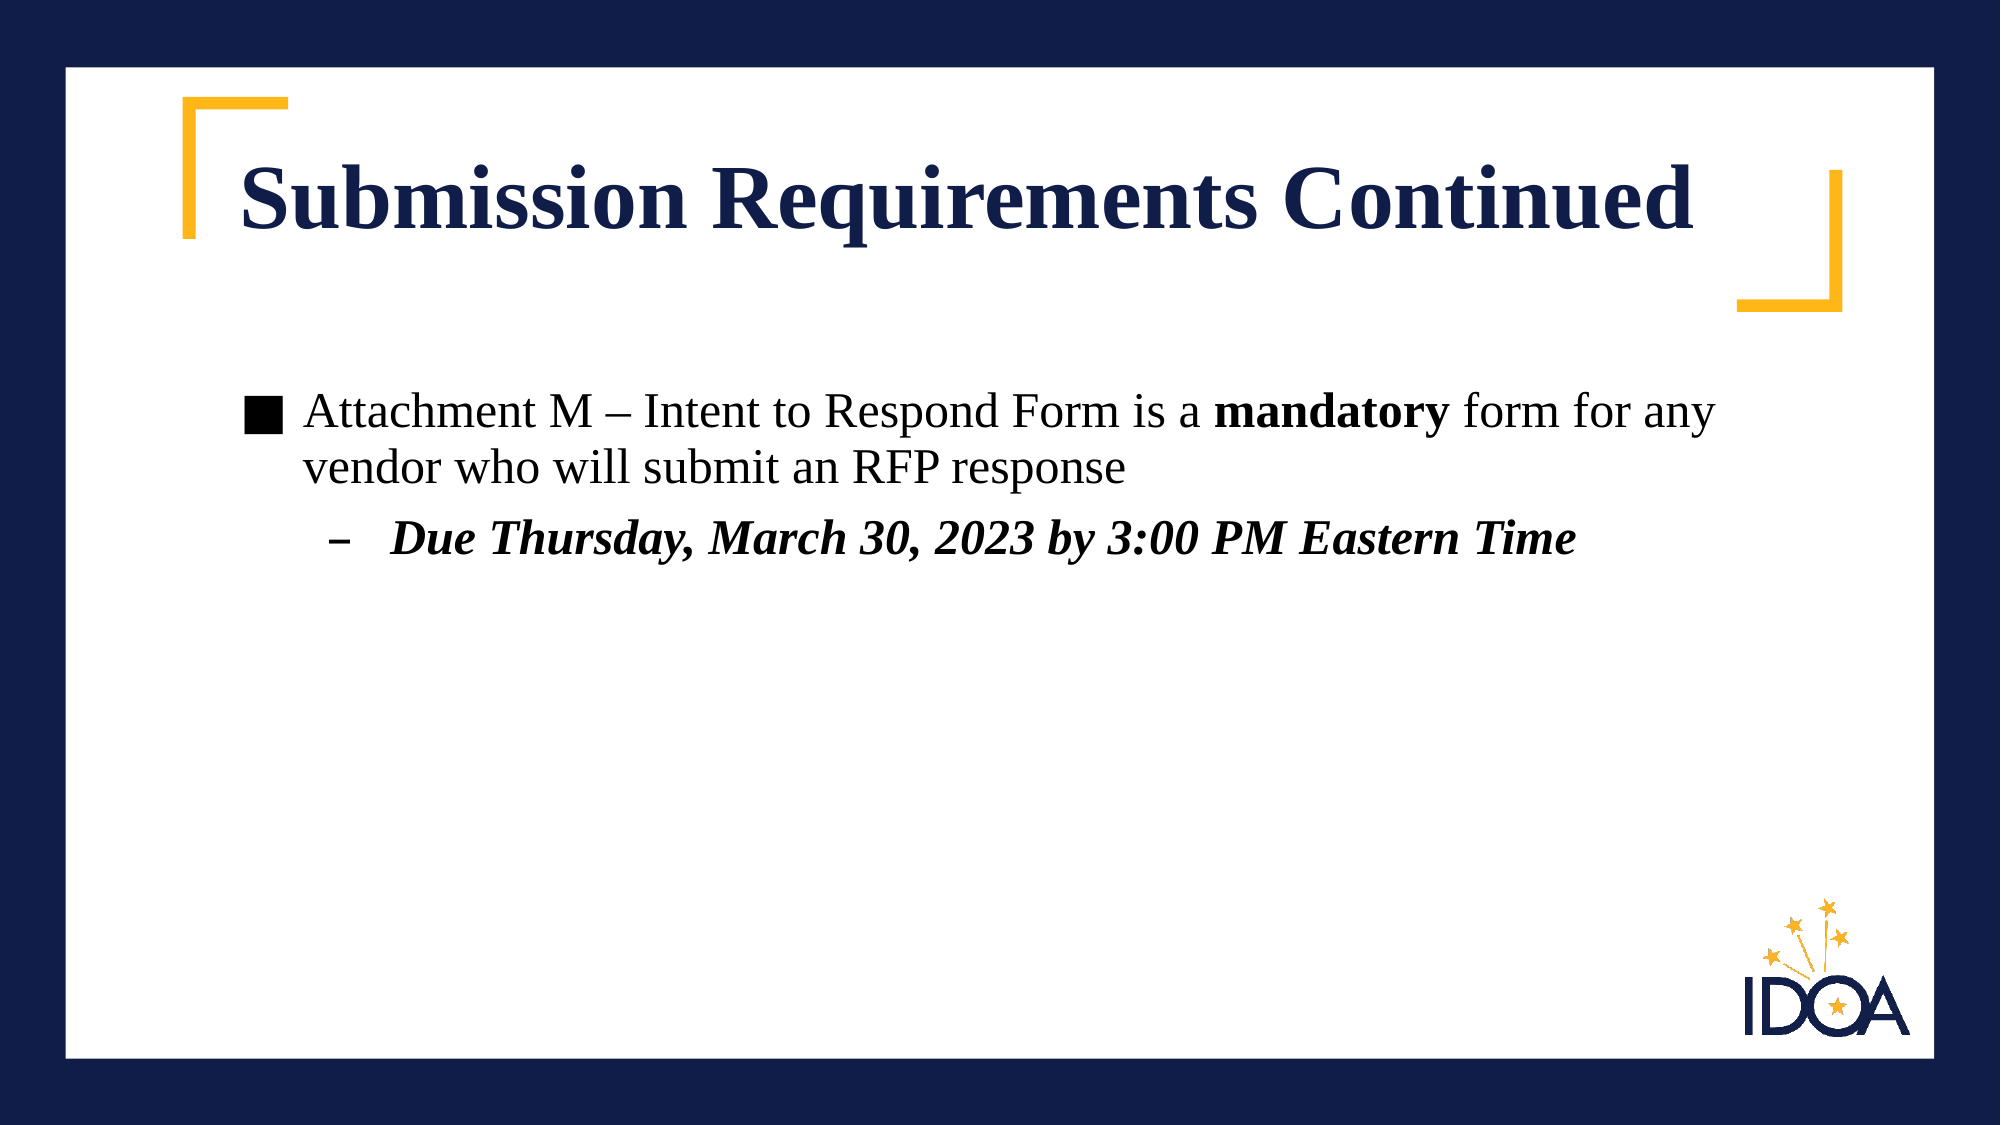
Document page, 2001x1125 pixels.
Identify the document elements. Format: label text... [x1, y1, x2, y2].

title Submission Requirements Continued [225, 142, 1800, 279]
list Attachment M – Intent to Respond Form is a mandatory form for any vendor who will submit an RFP response Due Thursday, March 30, 2023 by 3:00 PM Eastern Time [225, 375, 1800, 851]
picture [1702, 857, 1959, 1114]
